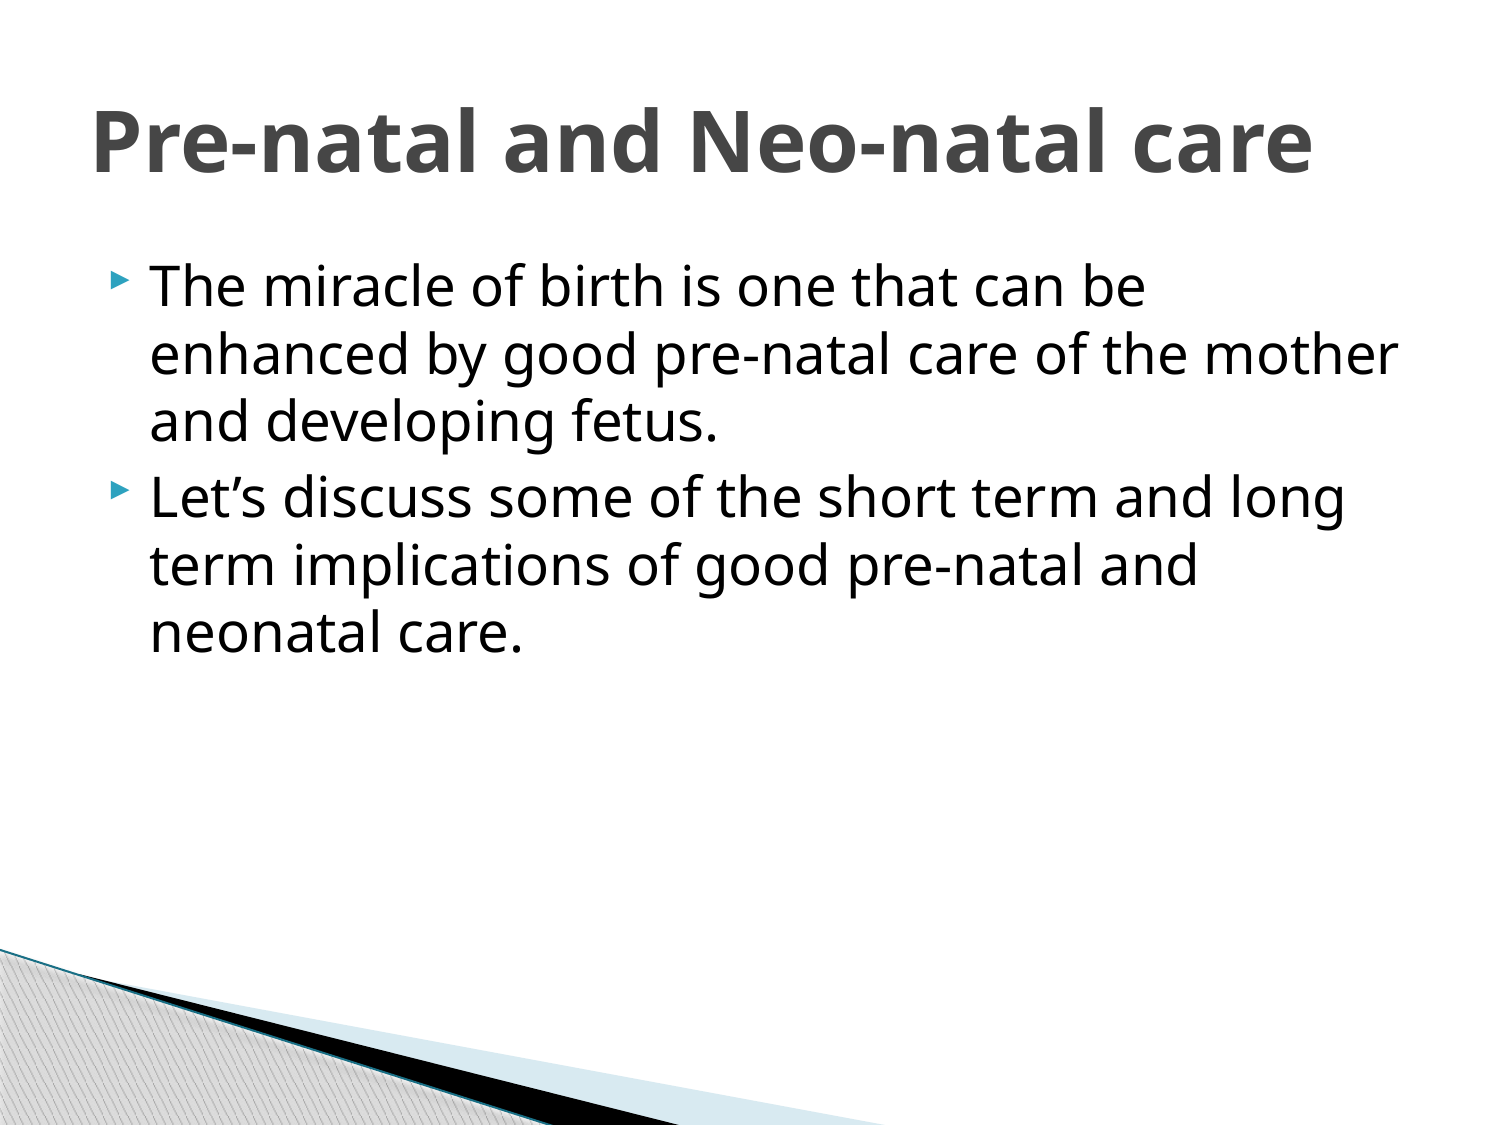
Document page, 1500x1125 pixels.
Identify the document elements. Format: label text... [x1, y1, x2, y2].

title Pre-natal and Neo-natal care [75, 45, 1425, 233]
list The miracle of birth is one that can be enhanced by good pre-natal care of the mother and developing fetus. Let’s discuss some of the short term and long term implications of good pre-natal and neonatal care. [75, 243, 1425, 986]
